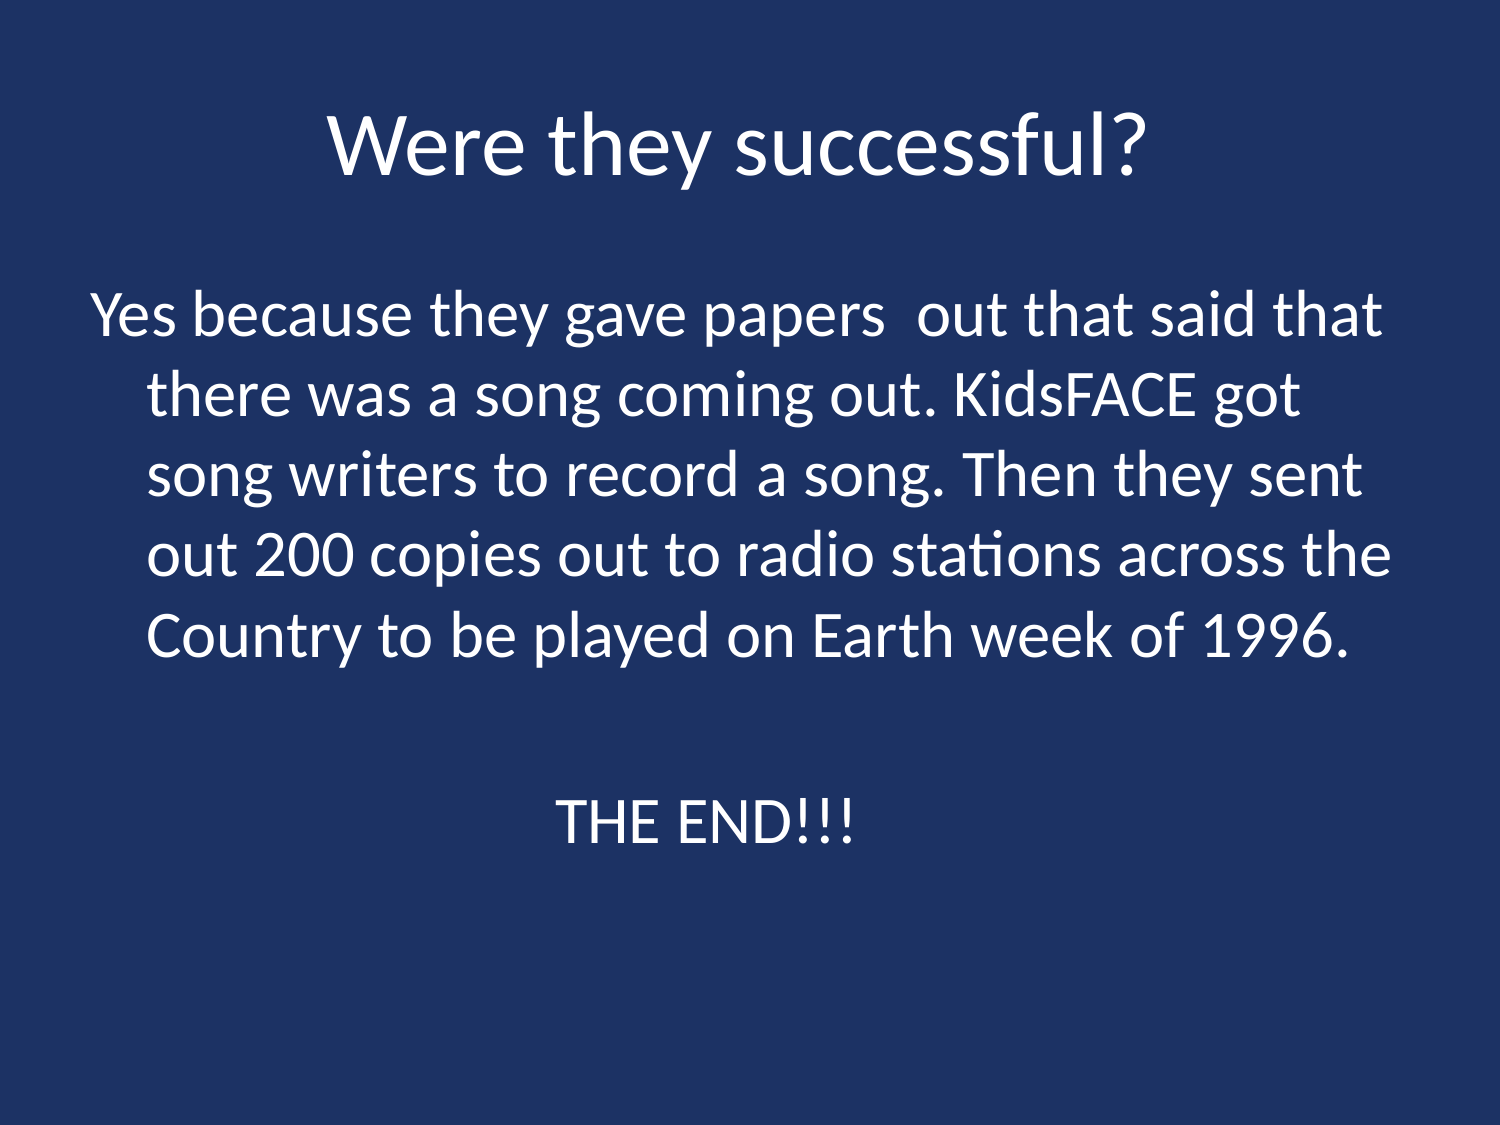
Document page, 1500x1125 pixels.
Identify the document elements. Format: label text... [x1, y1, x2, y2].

list Yes because they gave papers out that said that there was a song coming out. KidsFACE got song writers to record a song. Then they sent out 200 copies out to radio stations across the Country to be played on Earth week of 1996. THE END!!! [75, 262, 1425, 1060]
title Were they successful? [75, 45, 1425, 233]
